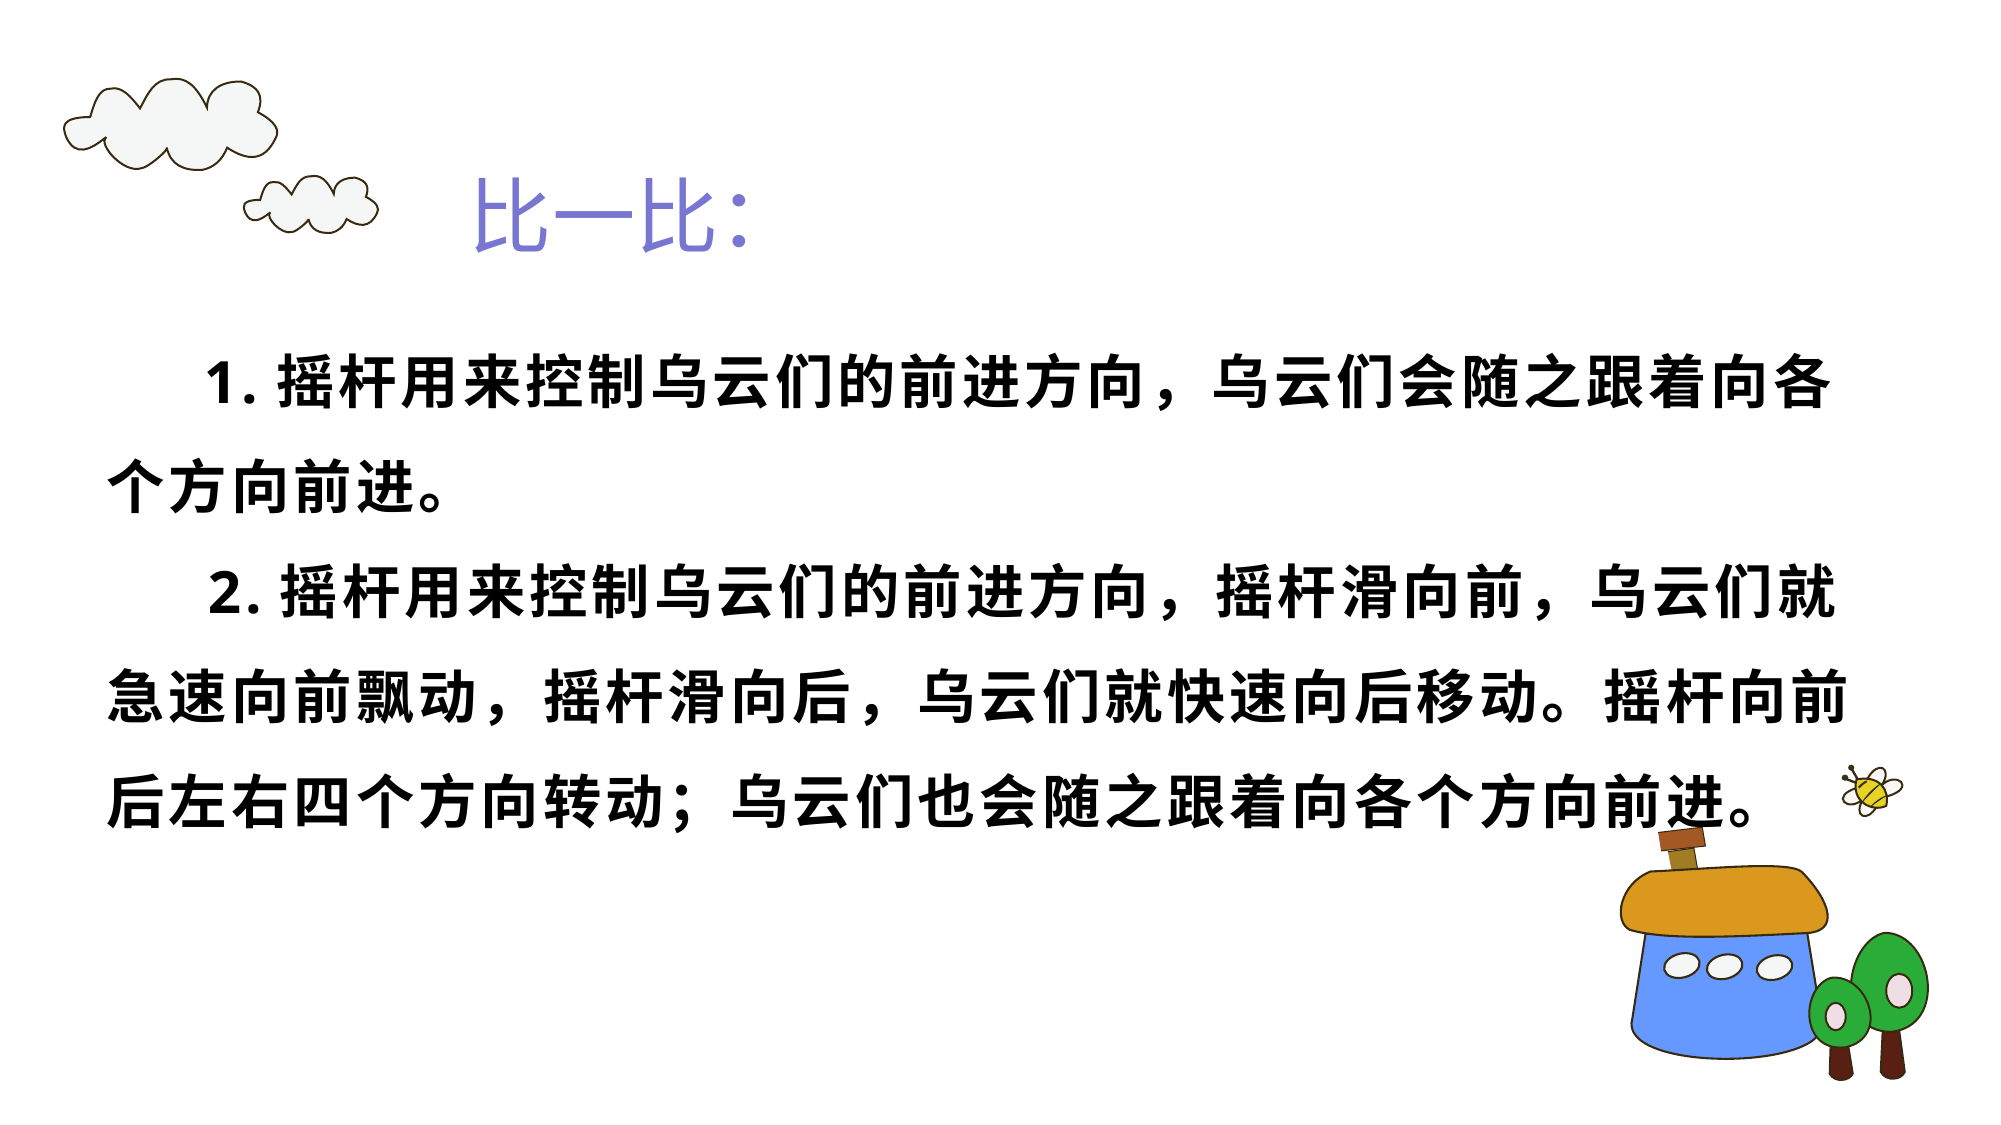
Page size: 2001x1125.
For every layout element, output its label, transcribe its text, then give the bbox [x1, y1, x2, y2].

title 1.摇杆用来控制乌云们的前进方向，乌云们会随之跟着向各个方向前进。 2.摇杆用来控制乌云们的前进方向，摇杆滑向前，乌云们就急速向前飘动，摇杆滑向后，乌云们就快速向后移动。摇杆向前后左右四个方向转动；乌云们也会随之跟着向各个方向前进。 [90, 199, 1871, 960]
text_box 比一比： [454, 156, 817, 272]
